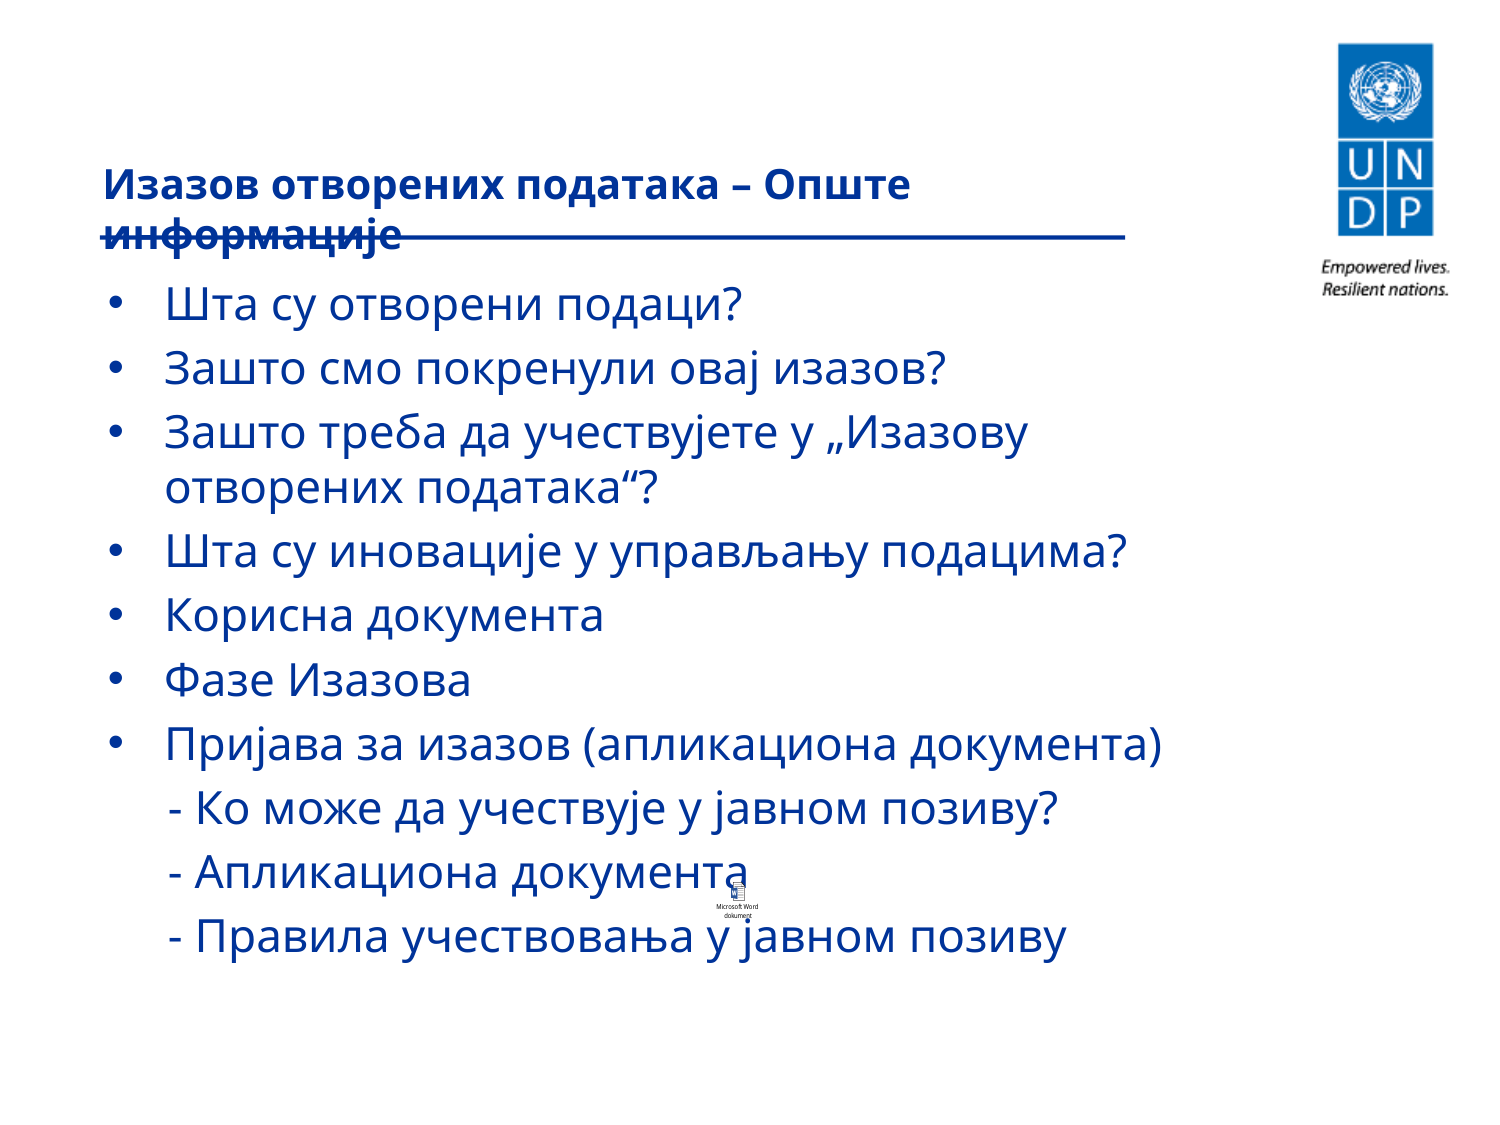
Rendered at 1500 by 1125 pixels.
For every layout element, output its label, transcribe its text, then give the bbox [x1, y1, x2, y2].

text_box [714, 881, 762, 929]
list Шта су отворени подаци? Зашто смо покренули овај изазов? Зашто треба да учествујете у „Изазову отворених података“? Шта су иновације у управљању подацима? Корисна документа Фазе Изазова Пријава за изазов (апликациона документа) - Ко може да учествује у јавном позиву? - Апликациона документа - Правила учествовања у јавном позиву [93, 267, 1258, 1000]
list Изазов отворених података – Опште информације [87, 149, 1163, 236]
picture [1312, 37, 1456, 302]
